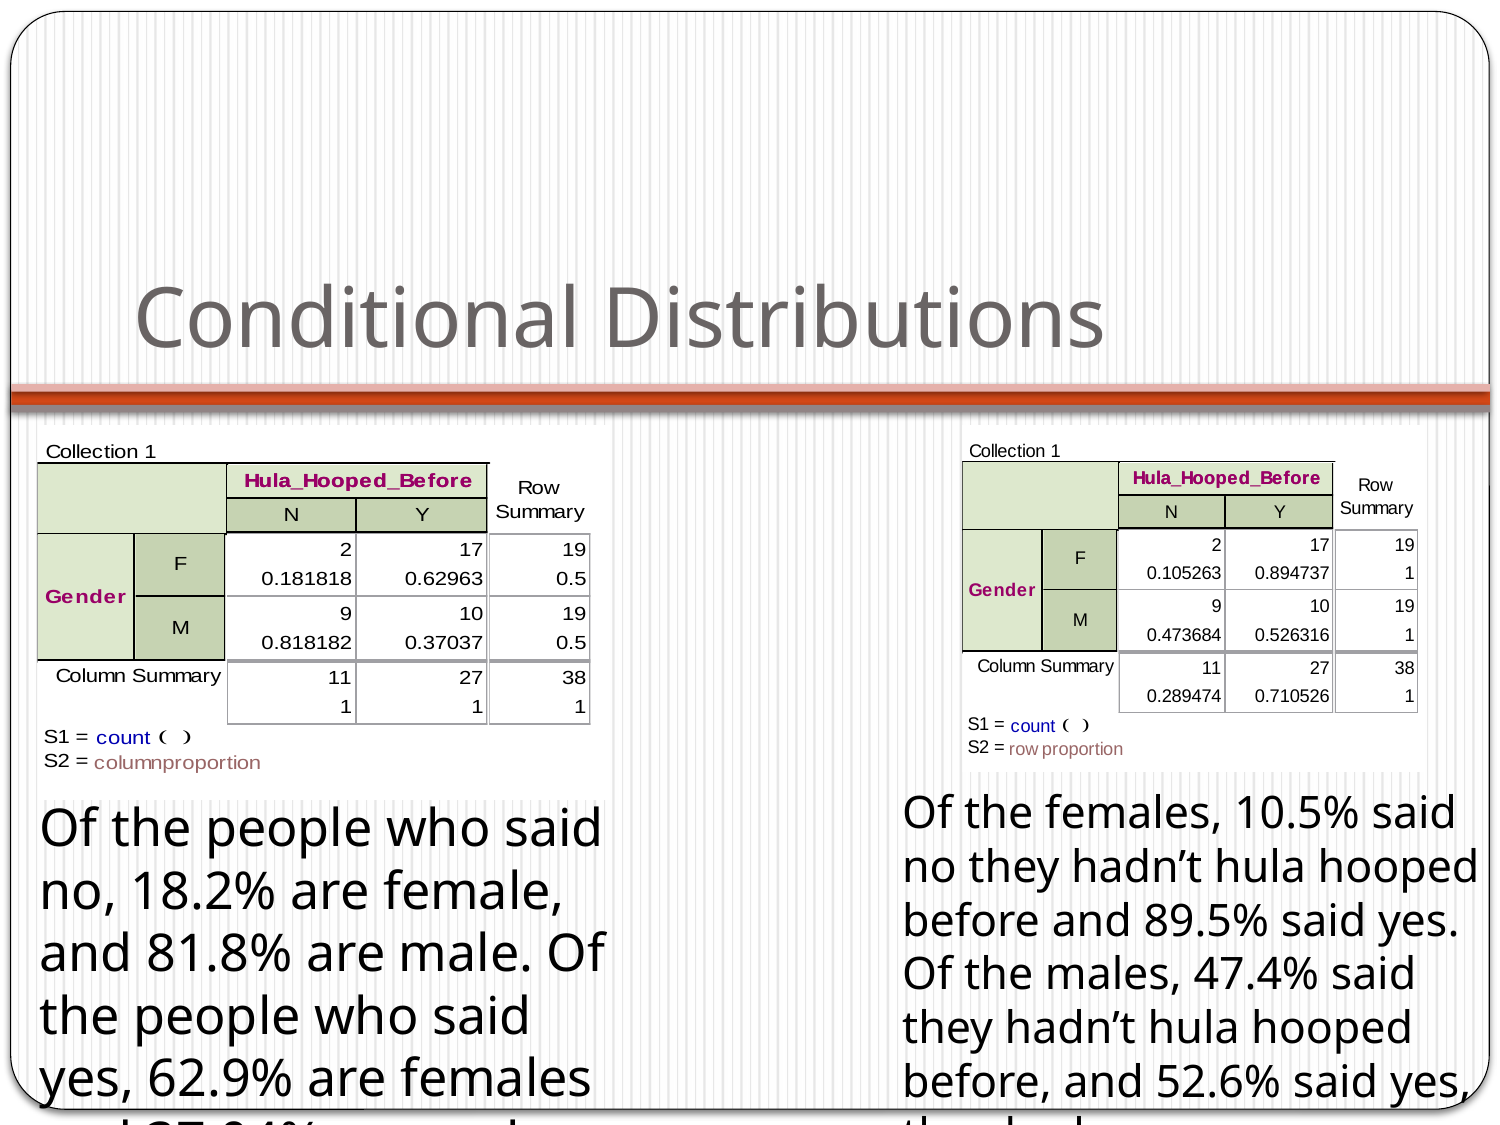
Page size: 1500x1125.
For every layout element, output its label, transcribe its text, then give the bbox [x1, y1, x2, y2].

text_box Of the females, 10.5% said no they hadn’t hula hooped before and 89.5% said yes. Of the males, 47.4% said they hadn’t hula hooped before, and 52.6% said yes, they had. [887, 776, 1500, 1125]
title Conditional Distributions [118, 156, 1394, 380]
picture [37, 424, 613, 801]
picture [962, 424, 1426, 773]
text_box Of the people who said no, 18.2% are female, and 81.8% are male. Of the people who said yes, 62.9% are females and 37.04% are males. [24, 787, 638, 1125]
